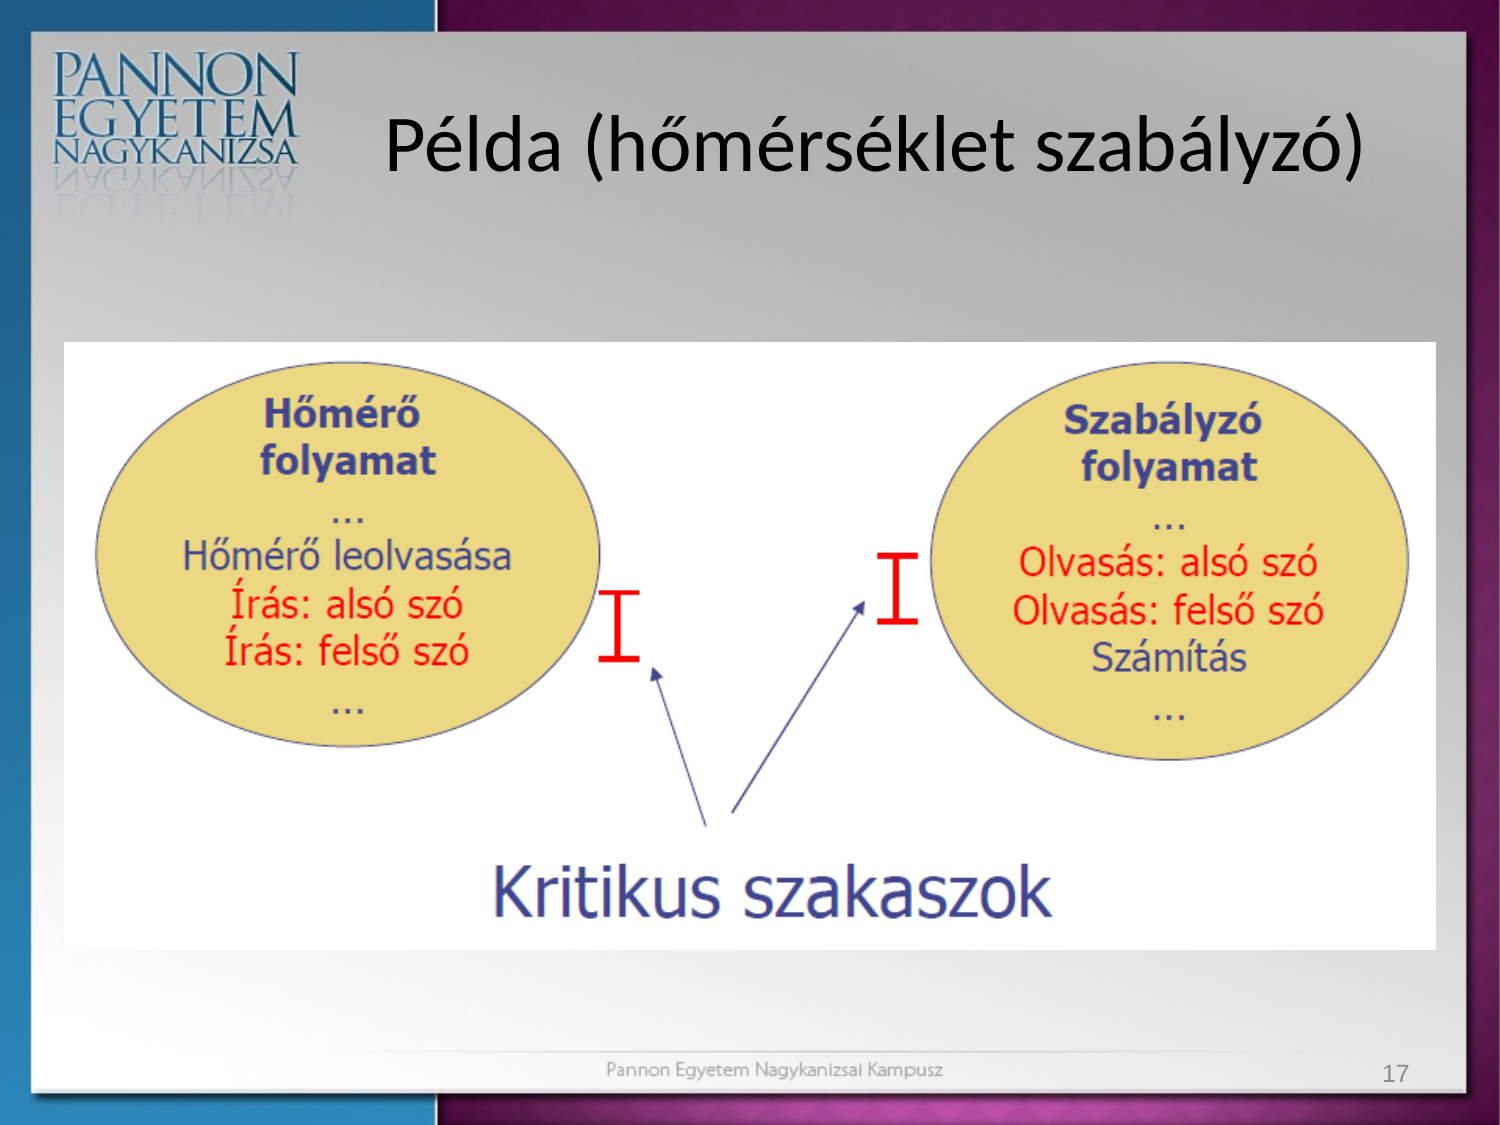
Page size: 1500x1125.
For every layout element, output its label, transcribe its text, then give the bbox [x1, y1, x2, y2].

title Példa (hőmérséklet szabályzó) [328, 45, 1425, 233]
slide_number 17 [1074, 1042, 1425, 1103]
picture [0, 0, 1500, 1125]
